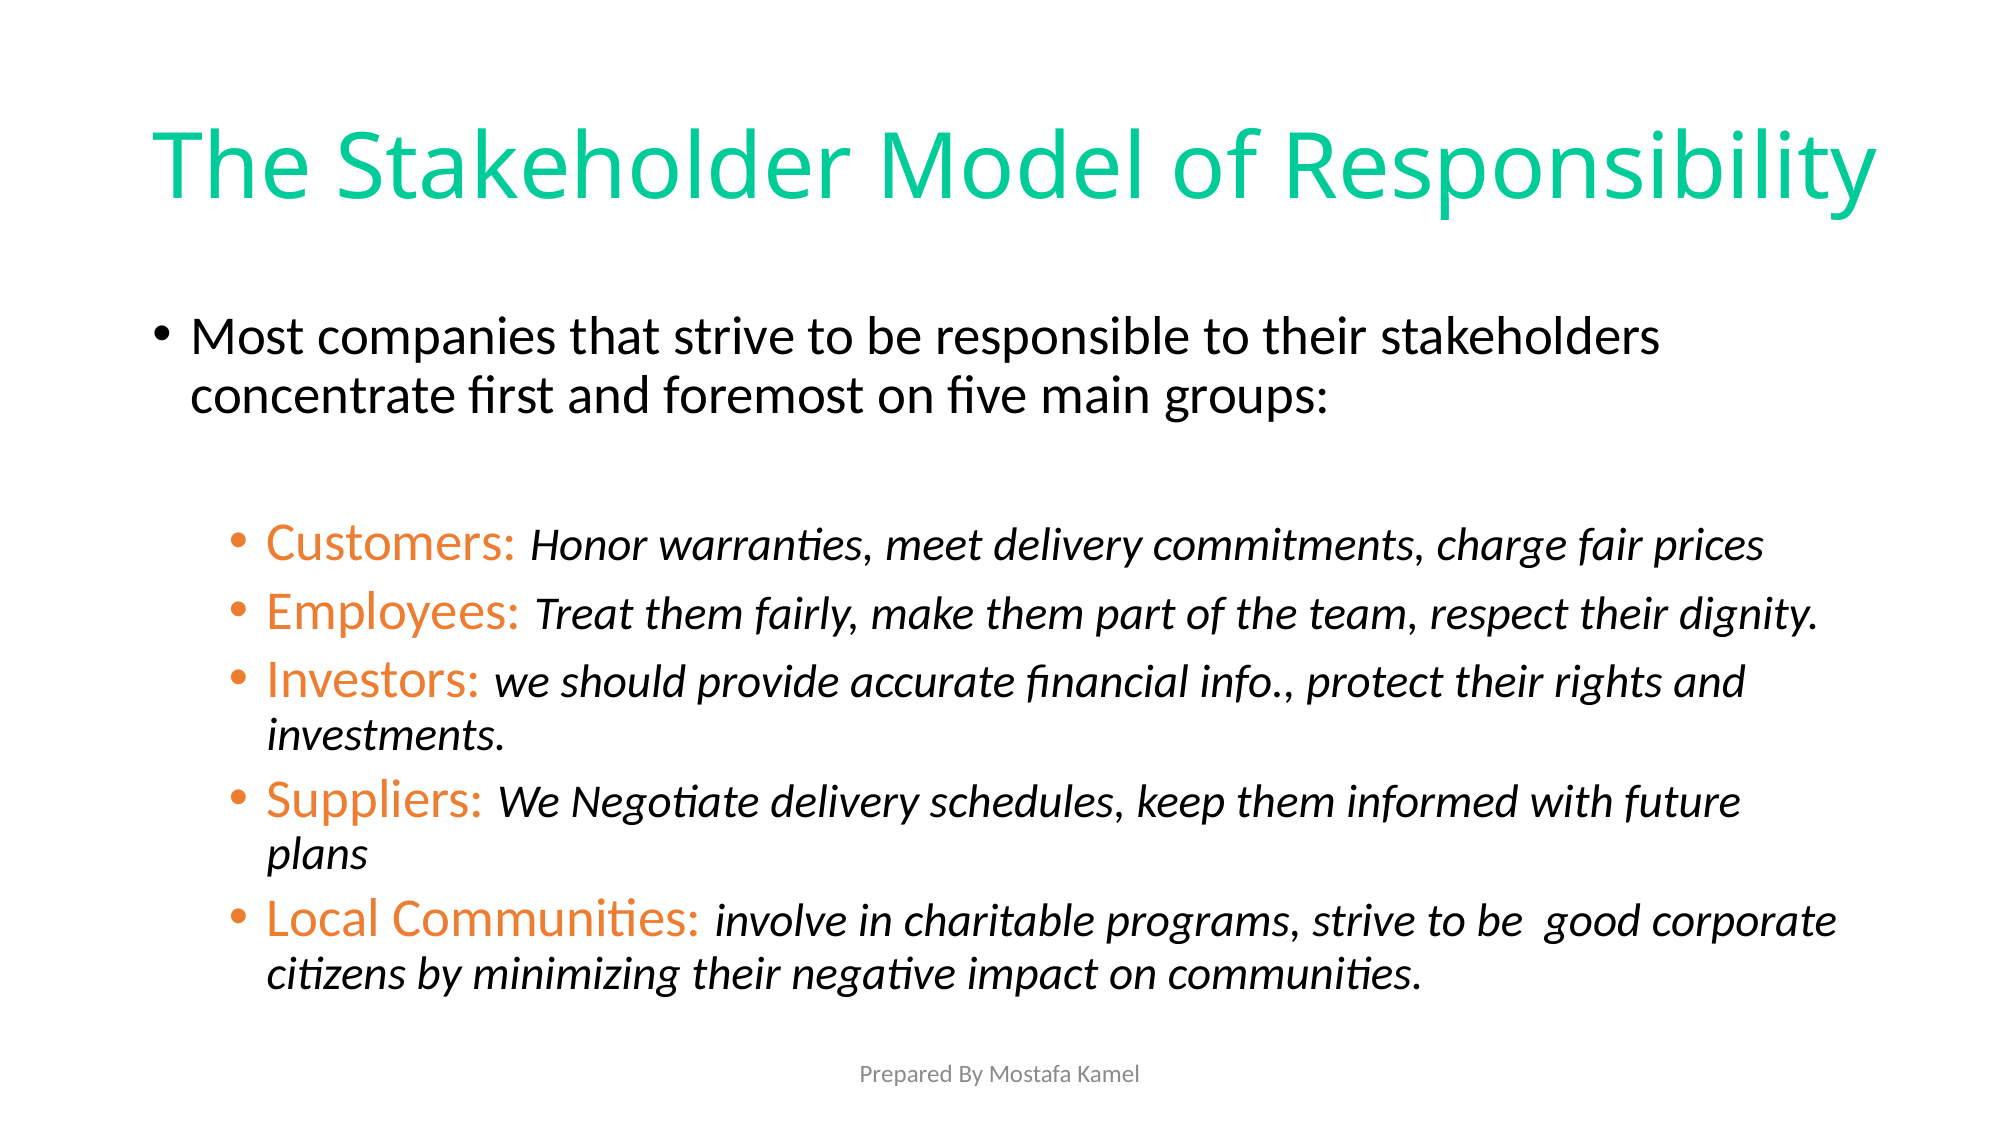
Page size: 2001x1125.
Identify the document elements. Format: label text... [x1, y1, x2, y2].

footer Prepared By Mostafa Kamel [662, 1042, 1338, 1103]
title The Stakeholder Model of Responsibility [137, 59, 1915, 278]
list Most companies that strive to be responsible to their stakeholders concentrate first and foremost on five main groups: Customers: Honor warranties, meet delivery commitments, charge fair prices Employees: Treat them fairly, make them part of the team, respect their dignity. Investors: we should provide accurate financial info., protect their rights and investments. Suppliers: We Negotiate delivery schedules, keep them informed with future plans Local Communities: involve in charitable programs, strive to be good corporate citizens by minimizing their negative impact on communities. [137, 299, 1863, 1014]
